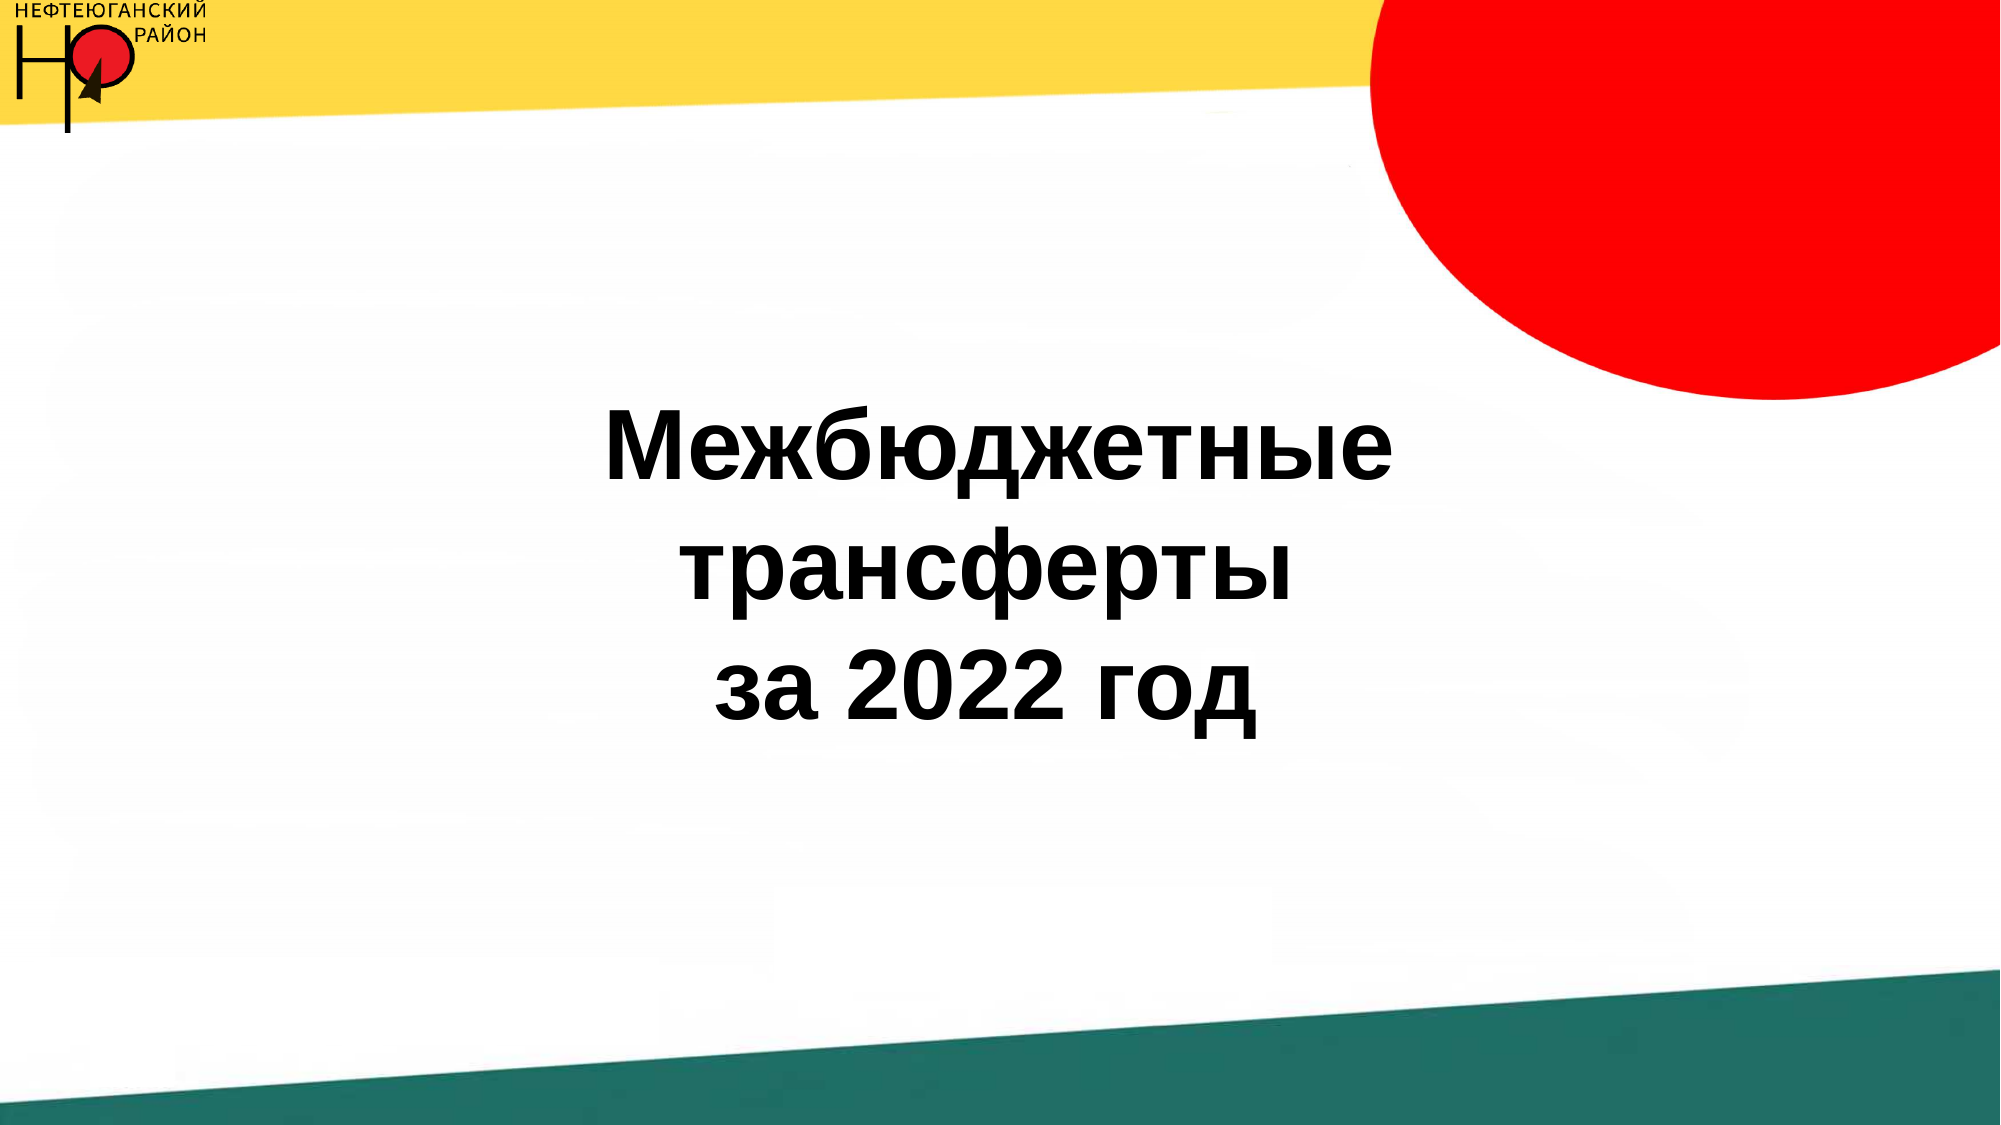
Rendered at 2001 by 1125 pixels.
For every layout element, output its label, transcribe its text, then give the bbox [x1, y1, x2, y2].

text_box Межбюджетные трансферты за 2022 год [328, 372, 1672, 747]
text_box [0, 886, 2000, 1125]
picture [0, 0, 2001, 1125]
